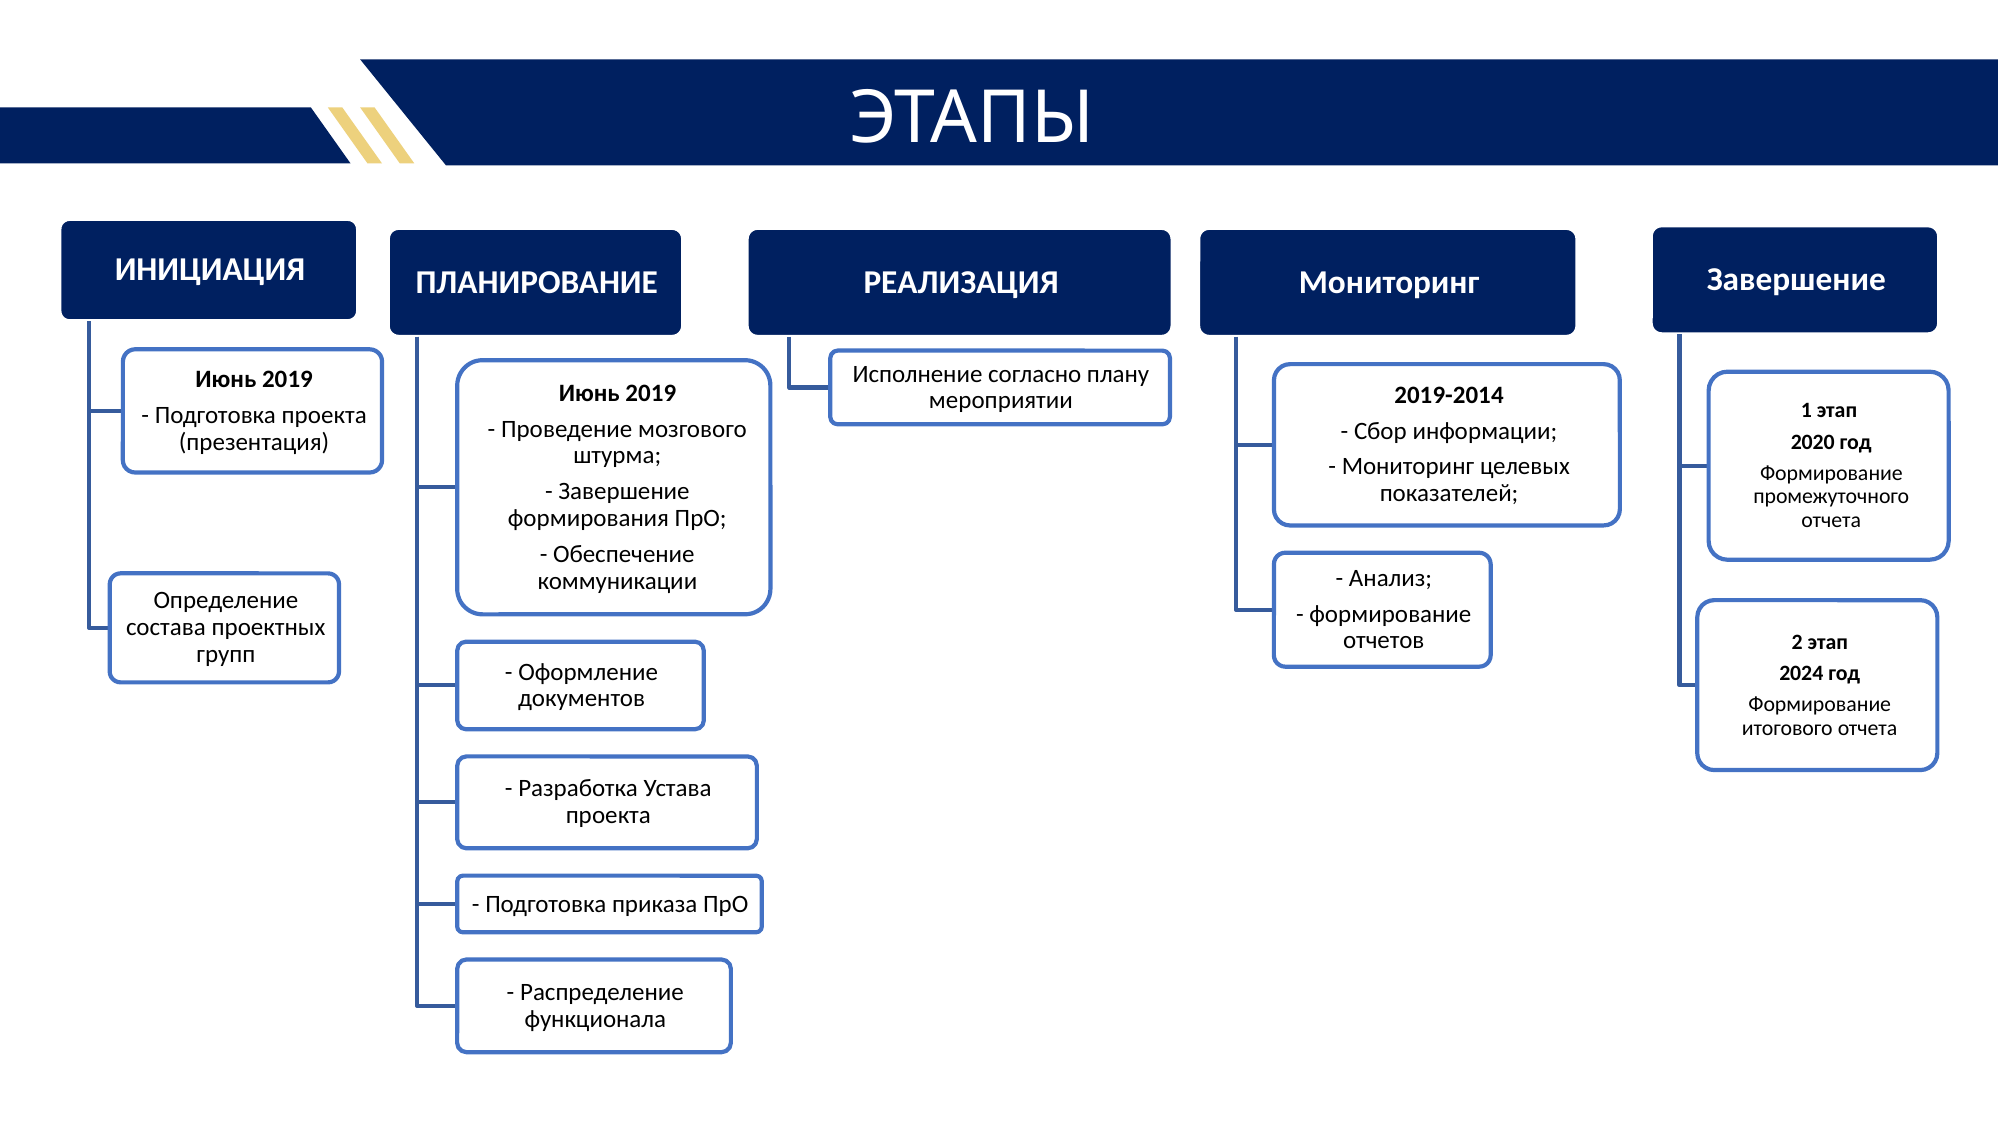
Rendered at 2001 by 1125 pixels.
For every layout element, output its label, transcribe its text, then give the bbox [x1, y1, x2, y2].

text_box [360, 59, 1998, 166]
text_box [327, 107, 383, 164]
text_box [0, 107, 351, 164]
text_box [59, 200, 1976, 1069]
text_box [360, 107, 415, 164]
title ЭТАПЫ [723, 61, 1223, 166]
